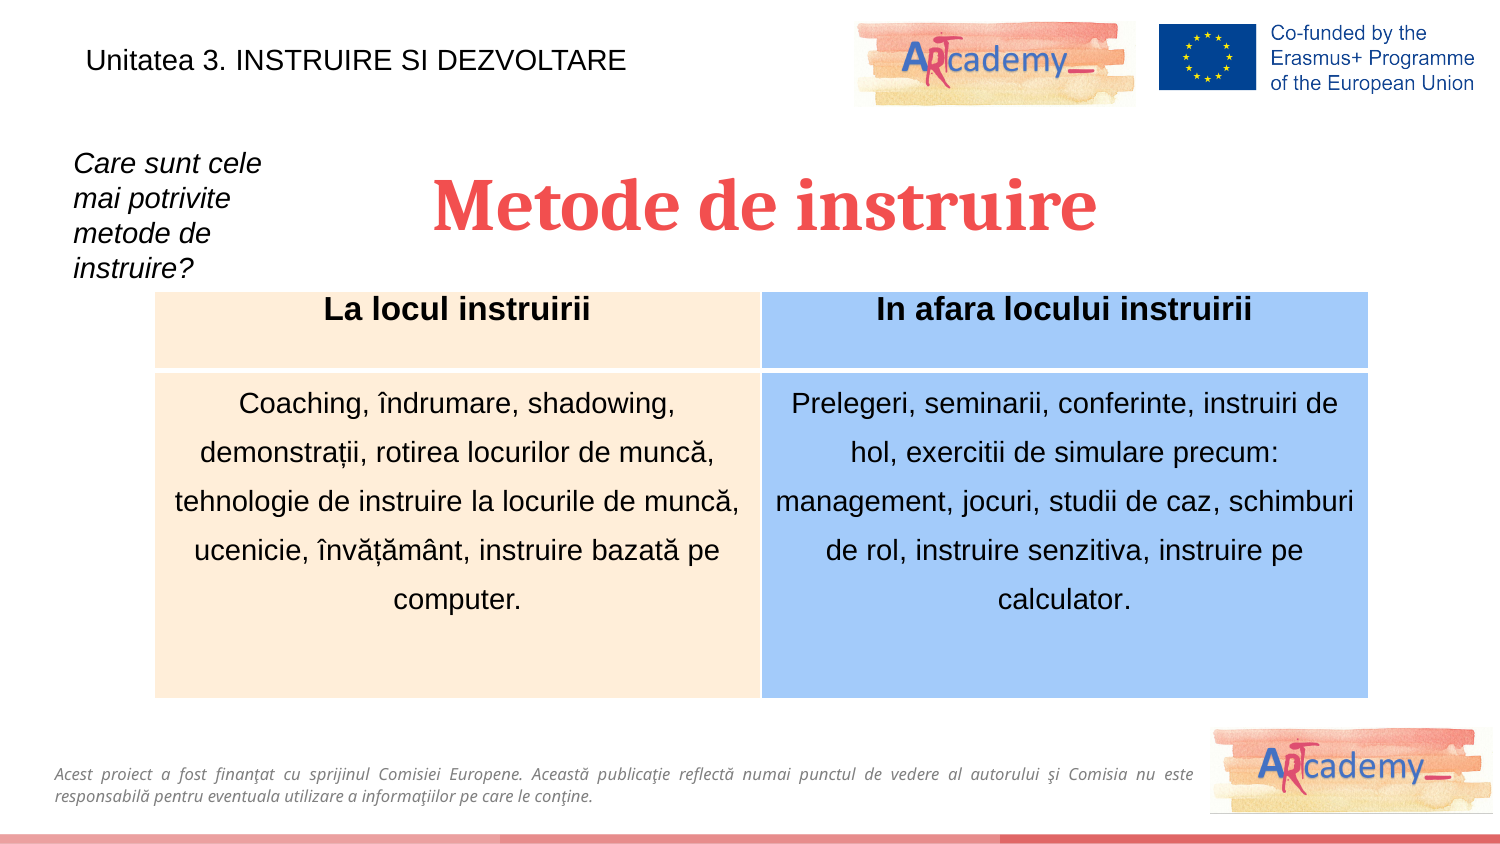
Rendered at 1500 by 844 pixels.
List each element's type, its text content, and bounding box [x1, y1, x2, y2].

text_box Care sunt cele mai potrivite metode de instruire? [58, 136, 300, 292]
table_header In afara locului instruirii [762, 292, 1368, 368]
table_cell Prelegeri, seminarii, conferinte, instruiri de hol, exercitii de simulare precum: management, jocuri, studii de caz, schimburi de rol, instruire senzitiva, instruire pe calculator. [762, 373, 1368, 698]
picture [1158, 24, 1474, 94]
table_header La locul instruirii [155, 292, 760, 368]
table_cell Coaching, îndrumare, shadowing, demonstrații, rotirea locurilor de muncă, tehnologie de instruire la locurile de muncă, ucenicie, învățământ, instruire bazată pe computer. [155, 373, 760, 698]
picture [1210, 709, 1493, 844]
title Metode de instruire [180, 53, 1352, 261]
text_box Acest proiect a fost finanţat cu sprijinul Comisiei Europene. Această publicaţie reflectă numai punctul de vedere al autorului şi Comisia nu este responsabilă pentru eventuala utilizare a informaţiilor pe care le conţine. [39, 754, 1205, 808]
picture [854, 2, 1137, 138]
text_box Unitatea 3. INSTRUIRE SI DEZVOLTARE [70, 33, 708, 84]
